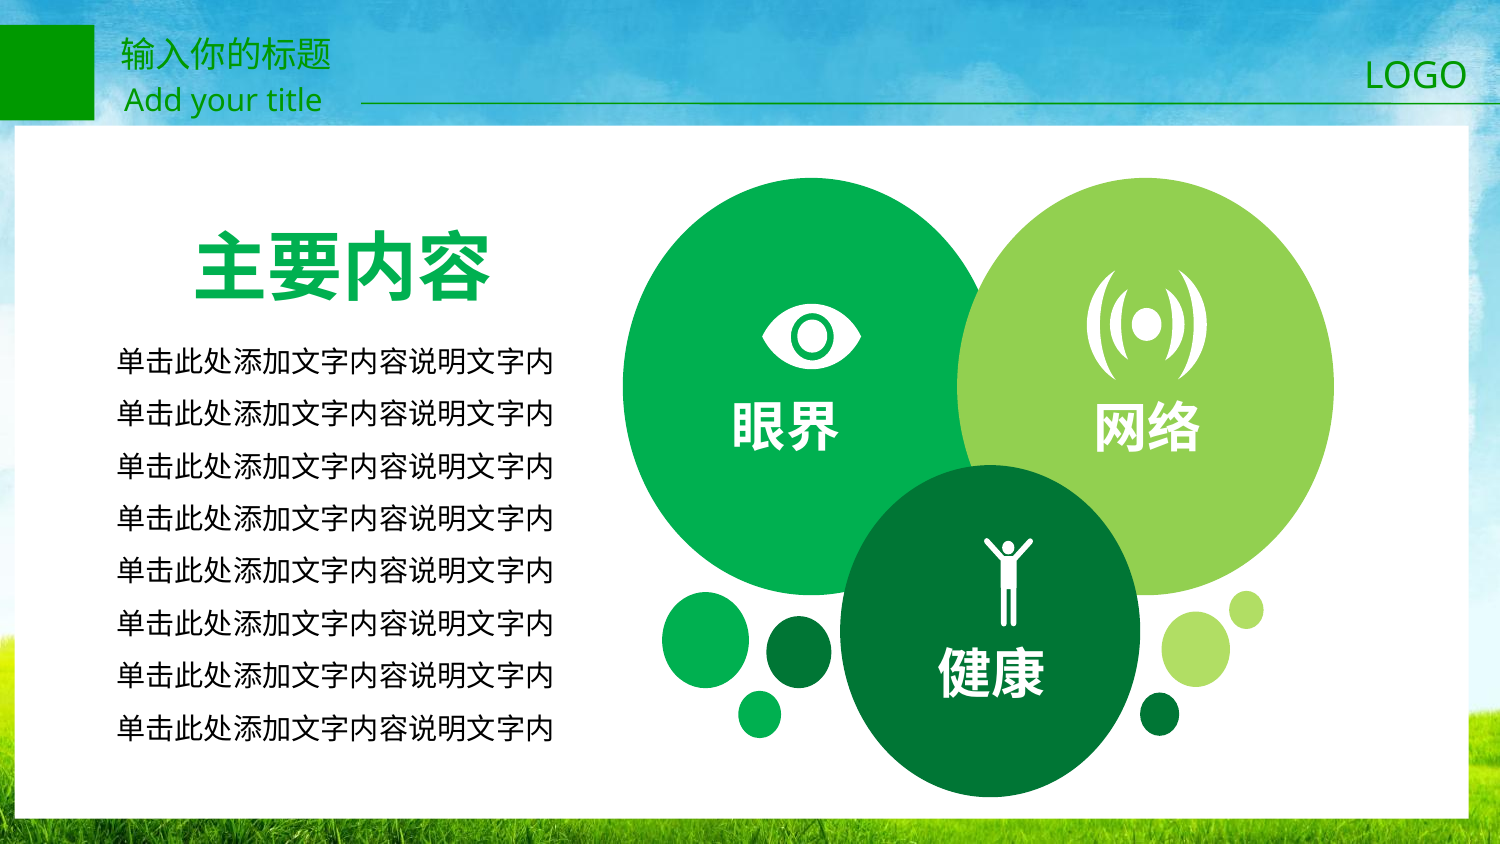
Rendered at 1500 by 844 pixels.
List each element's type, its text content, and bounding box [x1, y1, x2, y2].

text_box 主要内容 [114, 212, 572, 317]
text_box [622, 177, 955, 596]
text_box [765, 614, 833, 690]
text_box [839, 464, 1141, 798]
text_box [737, 689, 783, 740]
picture [0, 0, 1500, 844]
text_box [1146, 691, 1181, 738]
text_box [1227, 605, 1265, 631]
text_box 单击此处添加文字内容说明文字内 单击此处添加文字内容说明文字内 单击此处添加文字内容说明文字内 单击此处添加文字内容说明文字内 单击此处添加文字内容说明文字内 单击此处添加文字内容说明文字内 单击此处添加文字内容说明文字内 单击此处添加文字内容说明文字内 [101, 318, 589, 805]
text_box [660, 605, 751, 690]
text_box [956, 177, 1335, 596]
text_box [1160, 610, 1232, 689]
